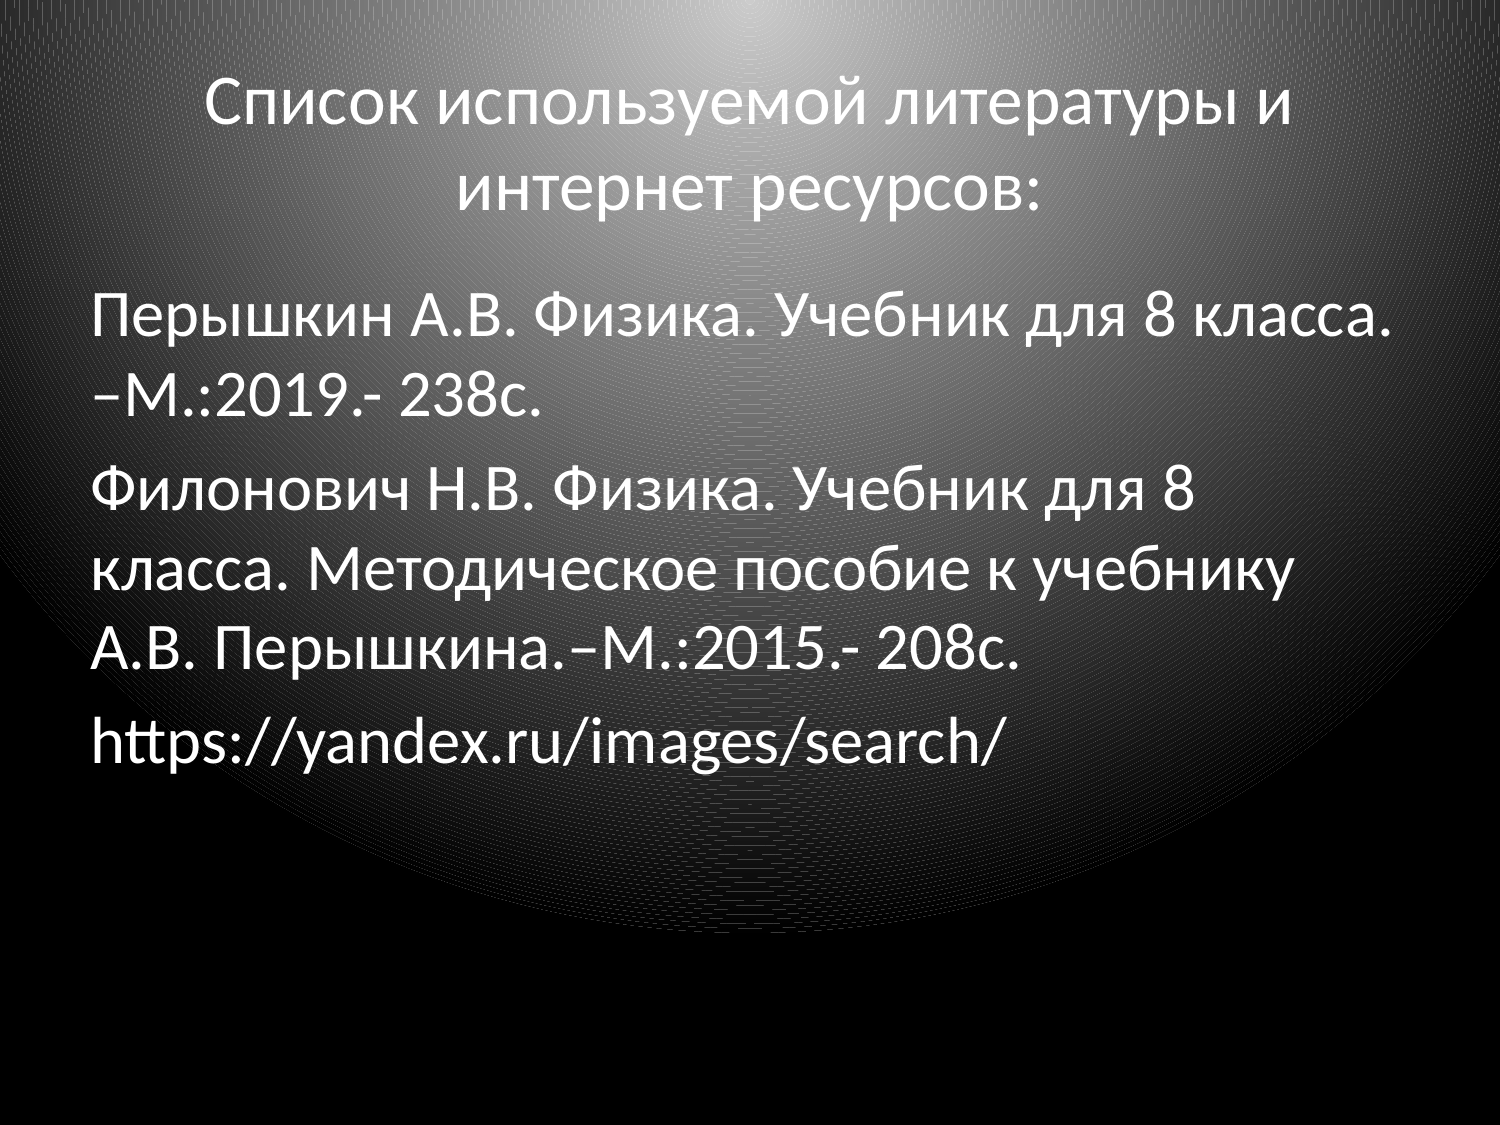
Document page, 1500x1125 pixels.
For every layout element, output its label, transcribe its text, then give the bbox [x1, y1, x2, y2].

title Список используемой литературы и интернет ресурсов: [75, 45, 1425, 233]
list Перышкин А.В. Физика. Учебник для 8 класса. –М.:2019.- 238с. Филонович Н.В. Физика. Учебник для 8 класса. Методическое пособие к учебнику А.В. Перышкина.–М.:2015.- 208с. https://yandex.ru/images/search/ [75, 262, 1425, 1005]
